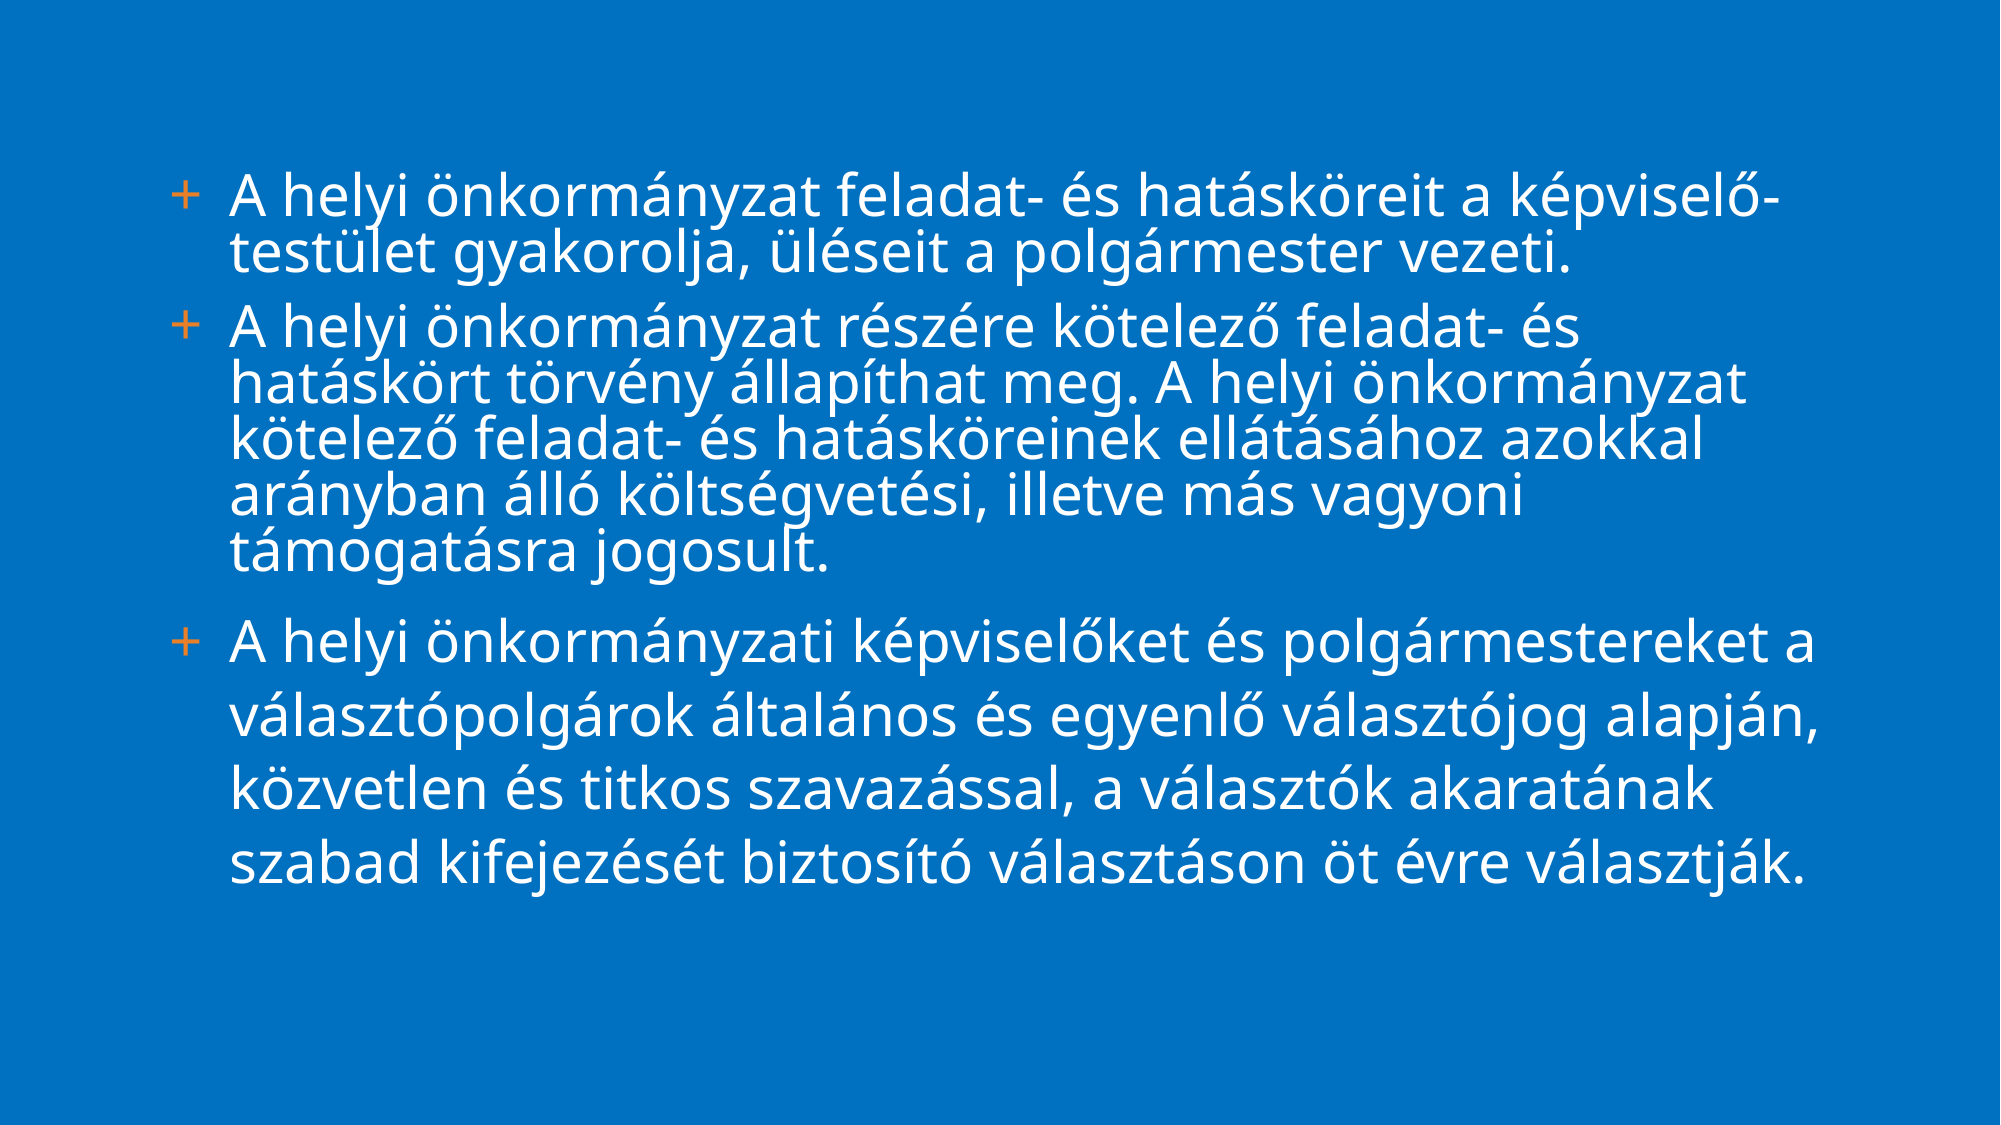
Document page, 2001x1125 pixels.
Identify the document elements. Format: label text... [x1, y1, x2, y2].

list A helyi önkormányzat feladat- és hatásköreit a képviselő-testület gyakorolja, üléseit a polgármester vezeti. A helyi önkormányzat részére kötelező feladat- és hatáskört törvény állapíthat meg. A helyi önkormányzat kötelező feladat- és hatásköreinek ellátásához azokkal arányban álló költségvetési, illetve más vagyoni támogatásra jogosult. A helyi önkormányzati képviselőket és polgármestereket a választópolgárok általános és egyenlő választójog alapján, közvetlen és titkos szavazással, a választók akaratának szabad kifejezését biztosító választáson öt évre választják. [154, 164, 1865, 1068]
